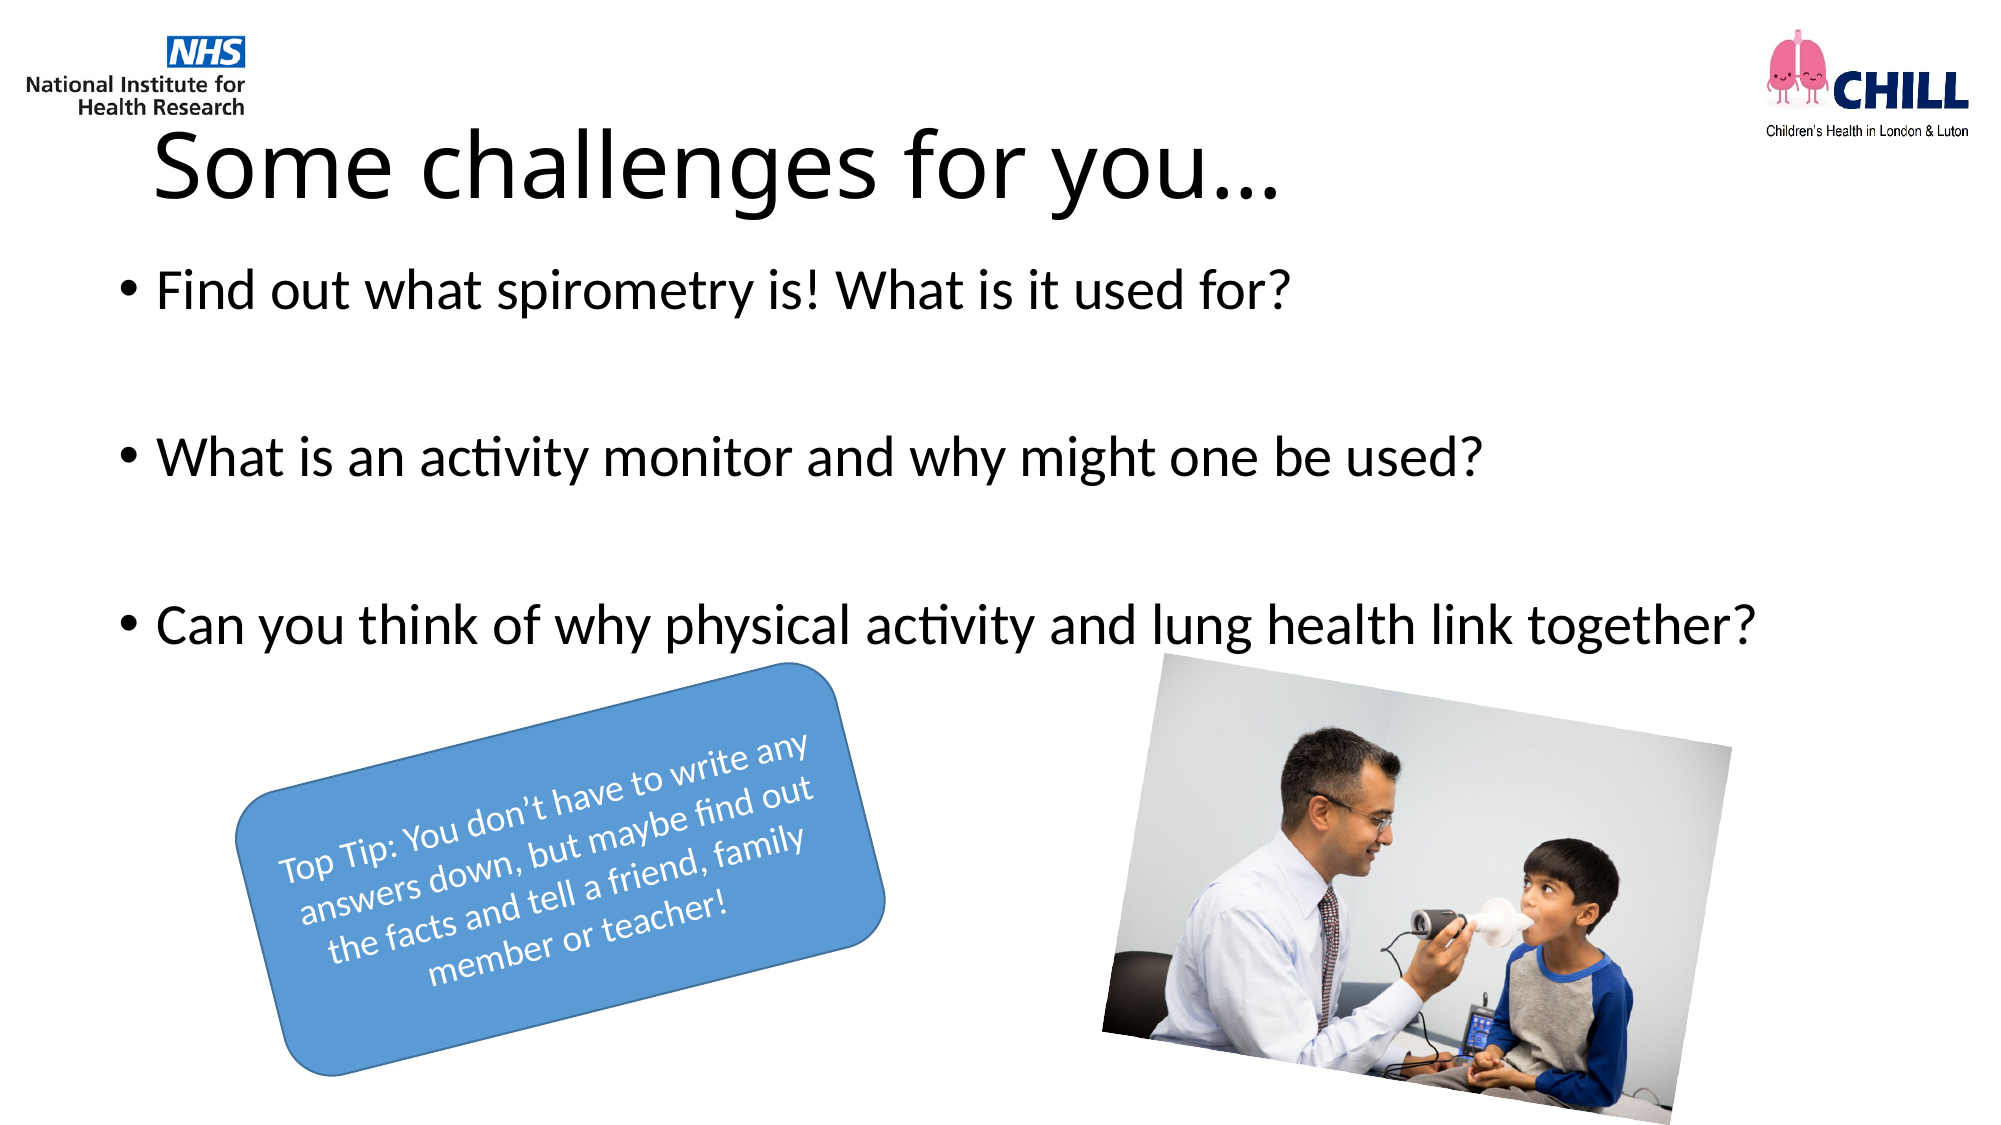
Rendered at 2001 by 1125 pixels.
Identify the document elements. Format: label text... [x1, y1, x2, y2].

text_box Top Tip: You don’t have to write any answers down, but maybe find out the facts and tell a friend, family member or teacher! [235, 662, 886, 1077]
title Some challenges for you… [137, 59, 1863, 251]
list Find out what spirometry is! What is it used for? What is an activity monitor and why might one be used? Can you think of why physical activity and lung health link together? [103, 251, 1863, 966]
picture [1760, 27, 1975, 140]
picture [25, 35, 246, 131]
picture [1103, 653, 1732, 1125]
